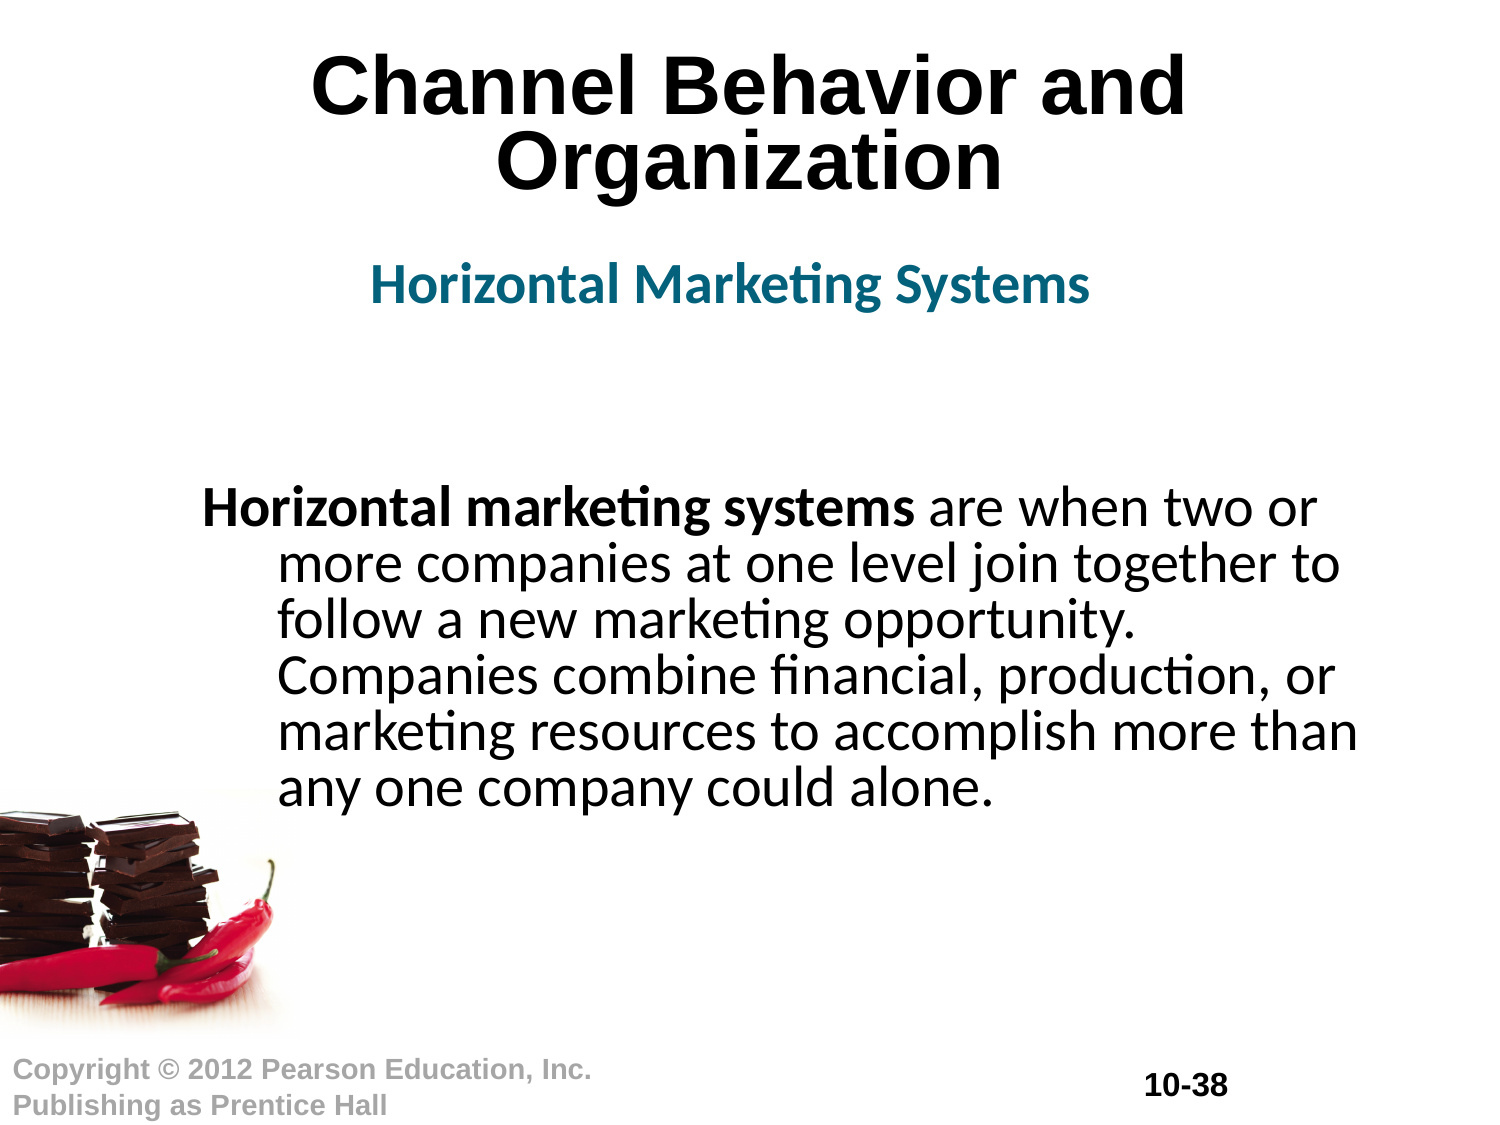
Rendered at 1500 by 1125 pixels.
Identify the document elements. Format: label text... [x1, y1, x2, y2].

title Channel Behavior and Organization [112, 37, 1388, 226]
picture [0, 789, 300, 1039]
list Horizontal Marketing Systems [149, 237, 1326, 301]
list Horizontal marketing systems are when two or more companies at one level join together to follow a new marketing opportunity. Companies combine financial, production, or marketing resources to accomplish more than any one company could alone. [112, 324, 1388, 1001]
